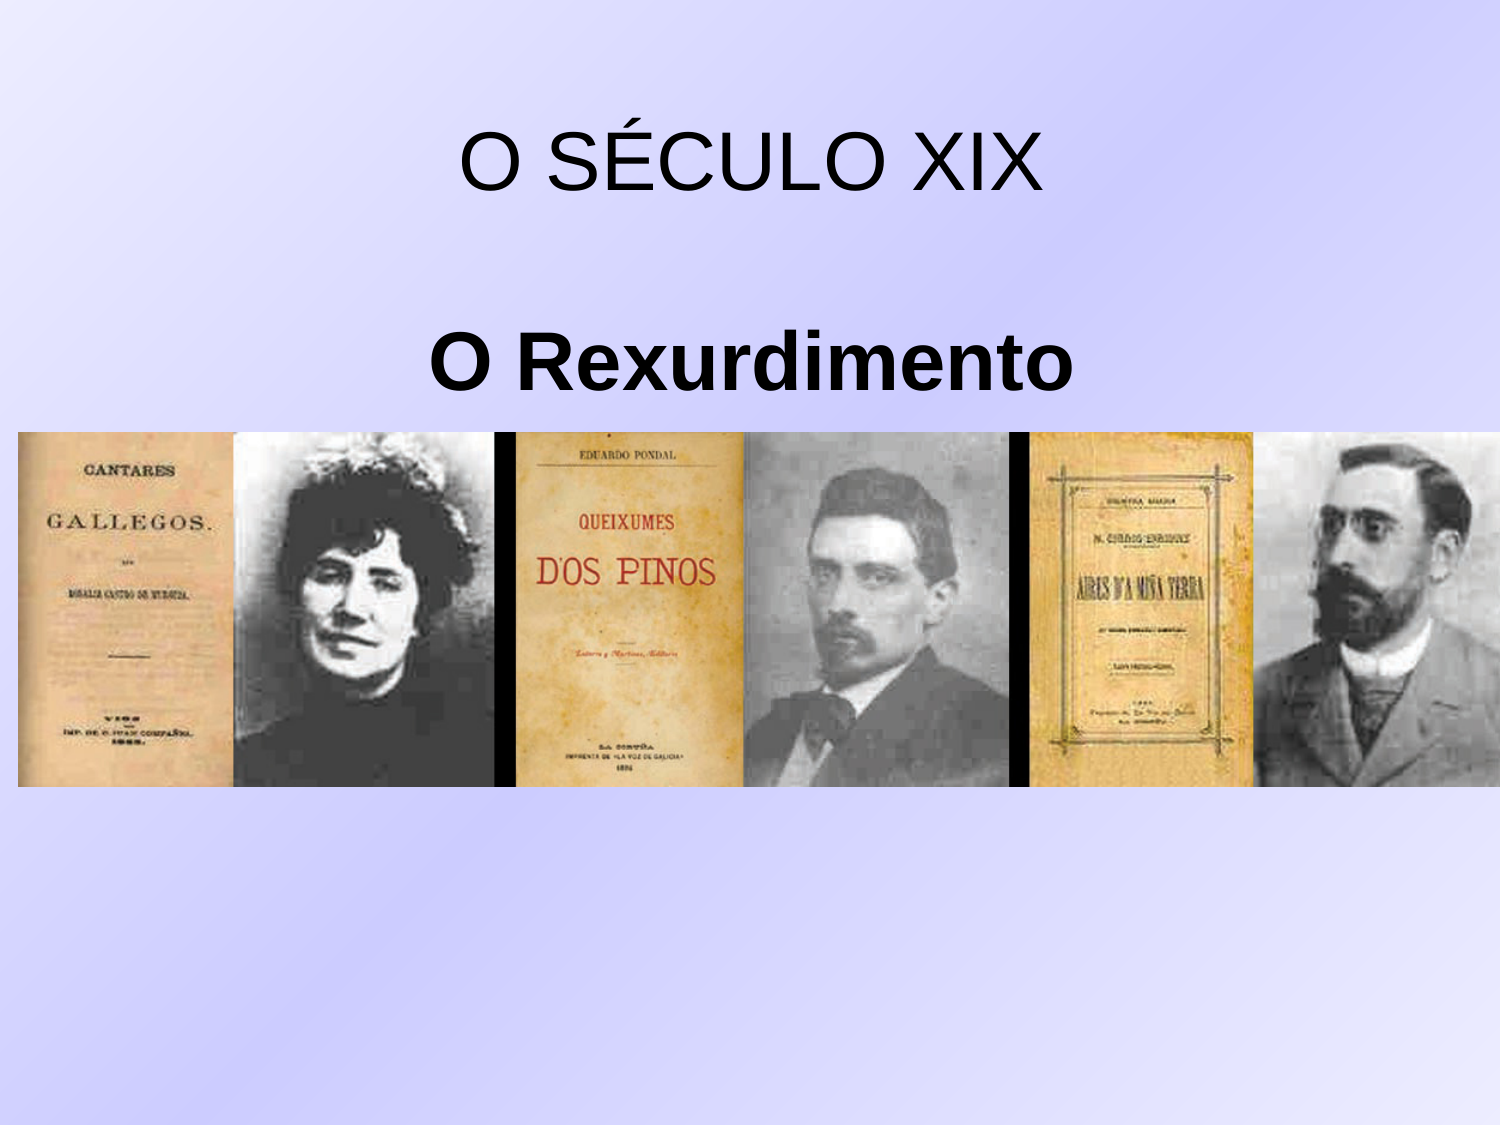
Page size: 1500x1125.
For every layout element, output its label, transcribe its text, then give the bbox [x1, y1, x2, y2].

picture [17, 432, 1500, 787]
title O SÉCULO XIX O Rexurdimento [76, 113, 1428, 302]
